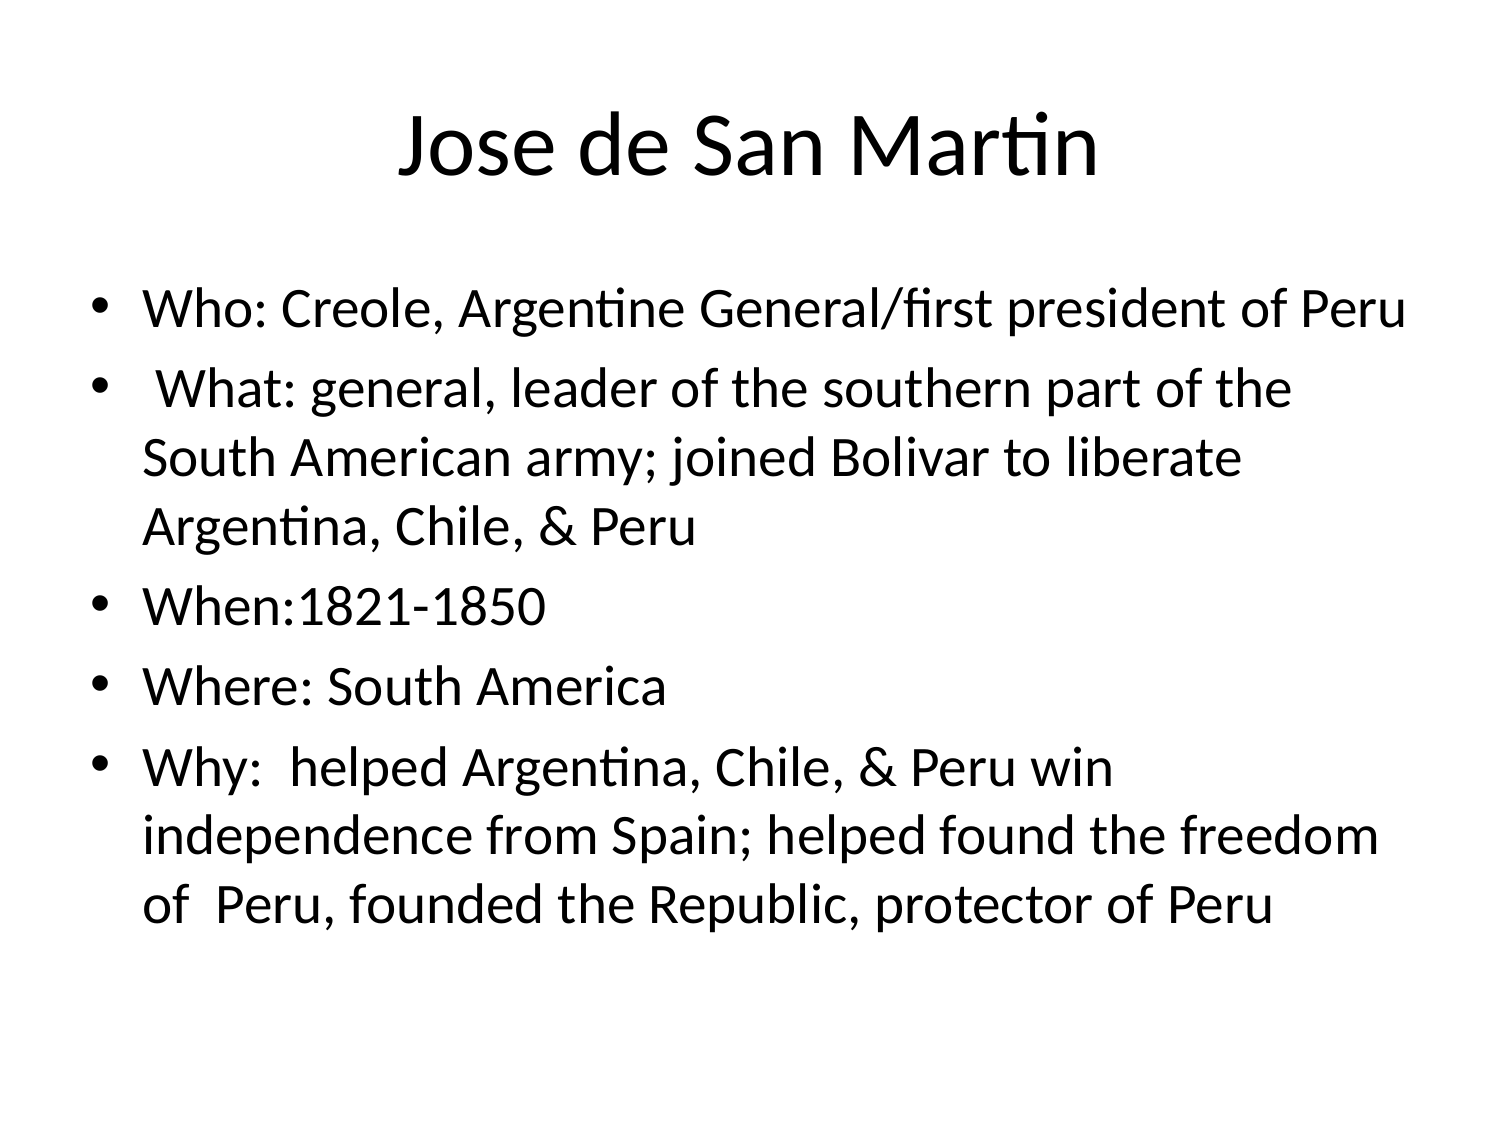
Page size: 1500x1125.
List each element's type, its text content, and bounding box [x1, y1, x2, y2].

title Jose de San Martin [75, 45, 1425, 233]
list Who: Creole, Argentine General/first president of Peru What: general, leader of the southern part of the South American army; joined Bolivar to liberate Argentina, Chile, & Peru When:1821-1850 Where: South America Why: helped Argentina, Chile, & Peru win independence from Spain; helped found the freedom of Peru, founded the Republic, protector of Peru [75, 262, 1425, 1005]
